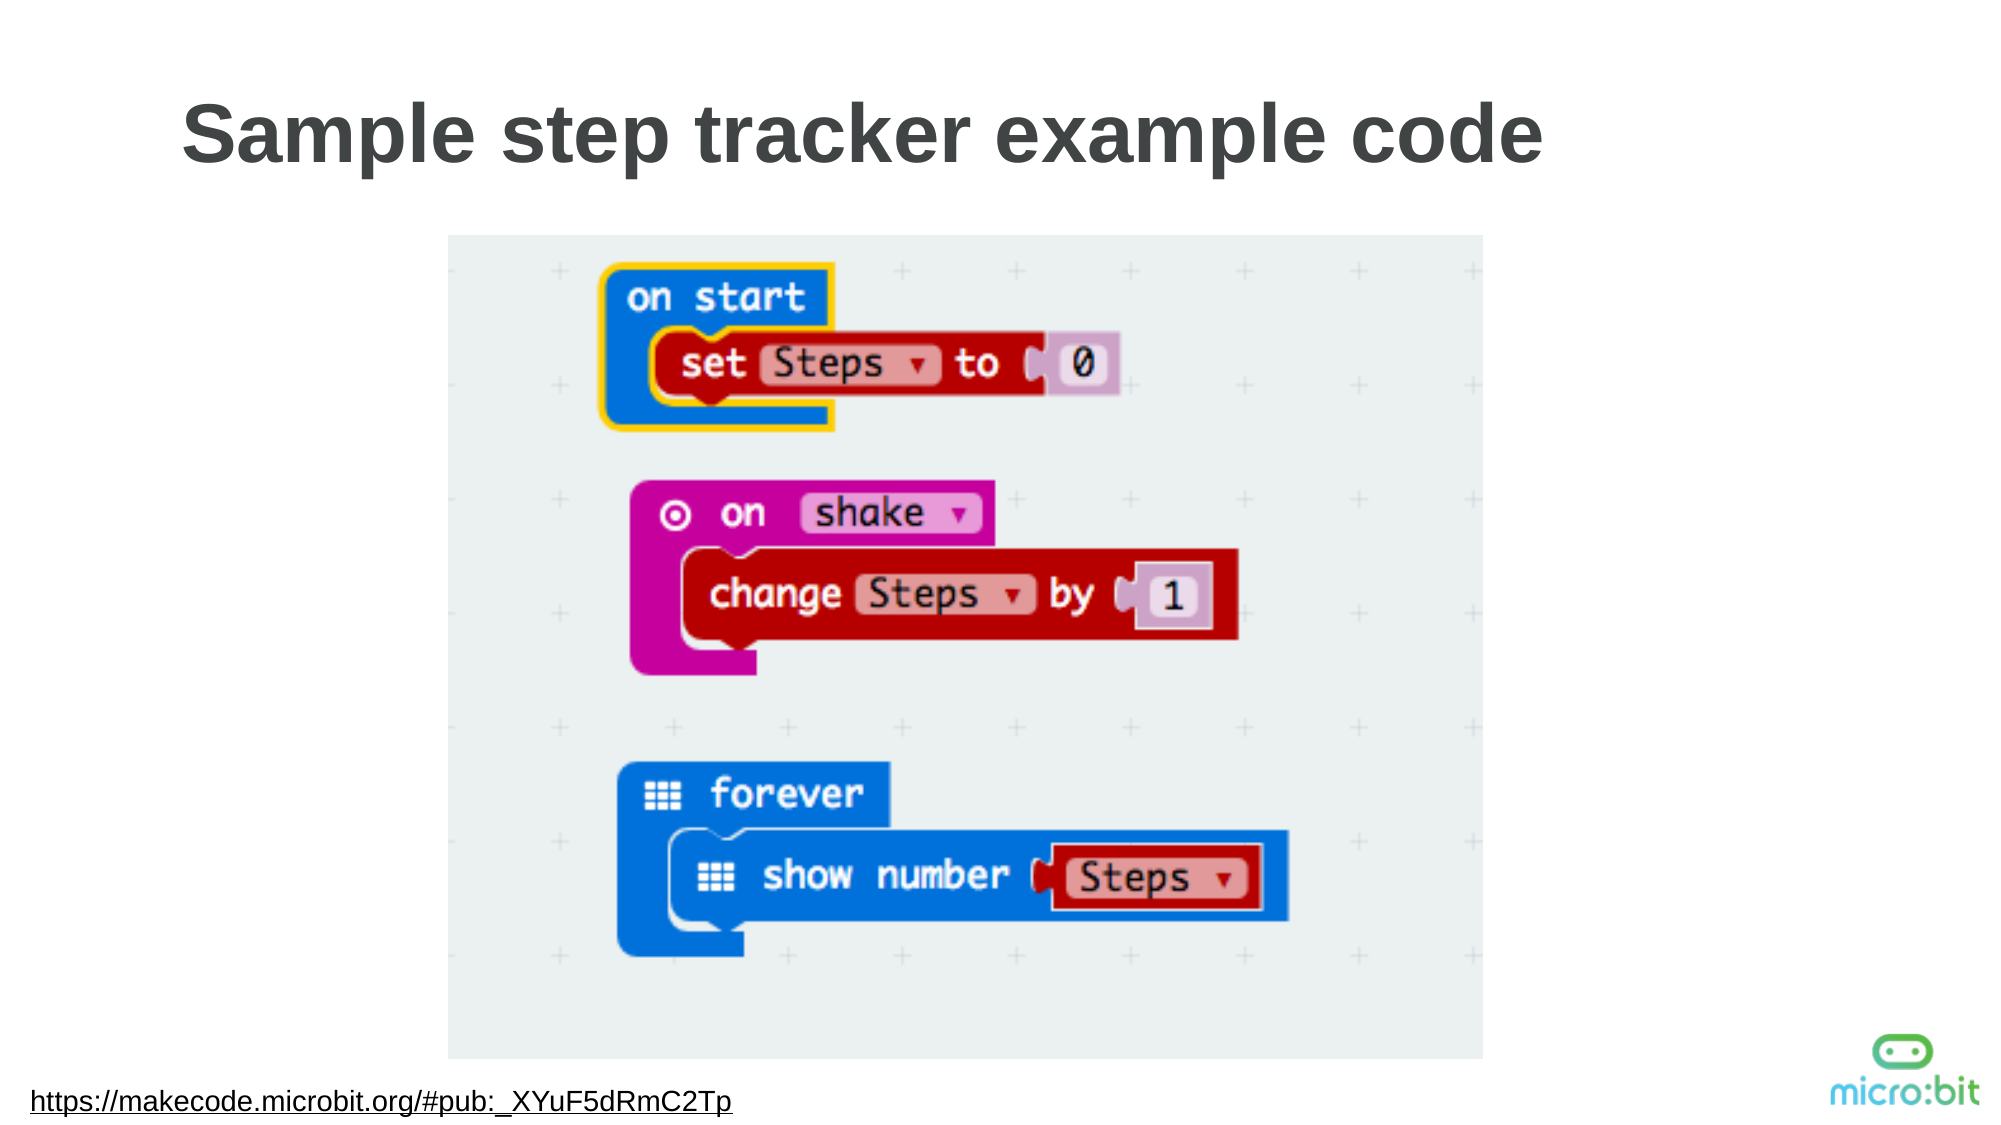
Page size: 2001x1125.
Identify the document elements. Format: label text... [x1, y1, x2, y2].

picture [448, 234, 1483, 1059]
picture [1830, 1029, 1980, 1106]
text_box https://makecode.microbit.org/#pub:_XYuF5dRmC2Tp [15, 1074, 757, 1125]
text_box Sample step tracker example code [165, 0, 1918, 809]
